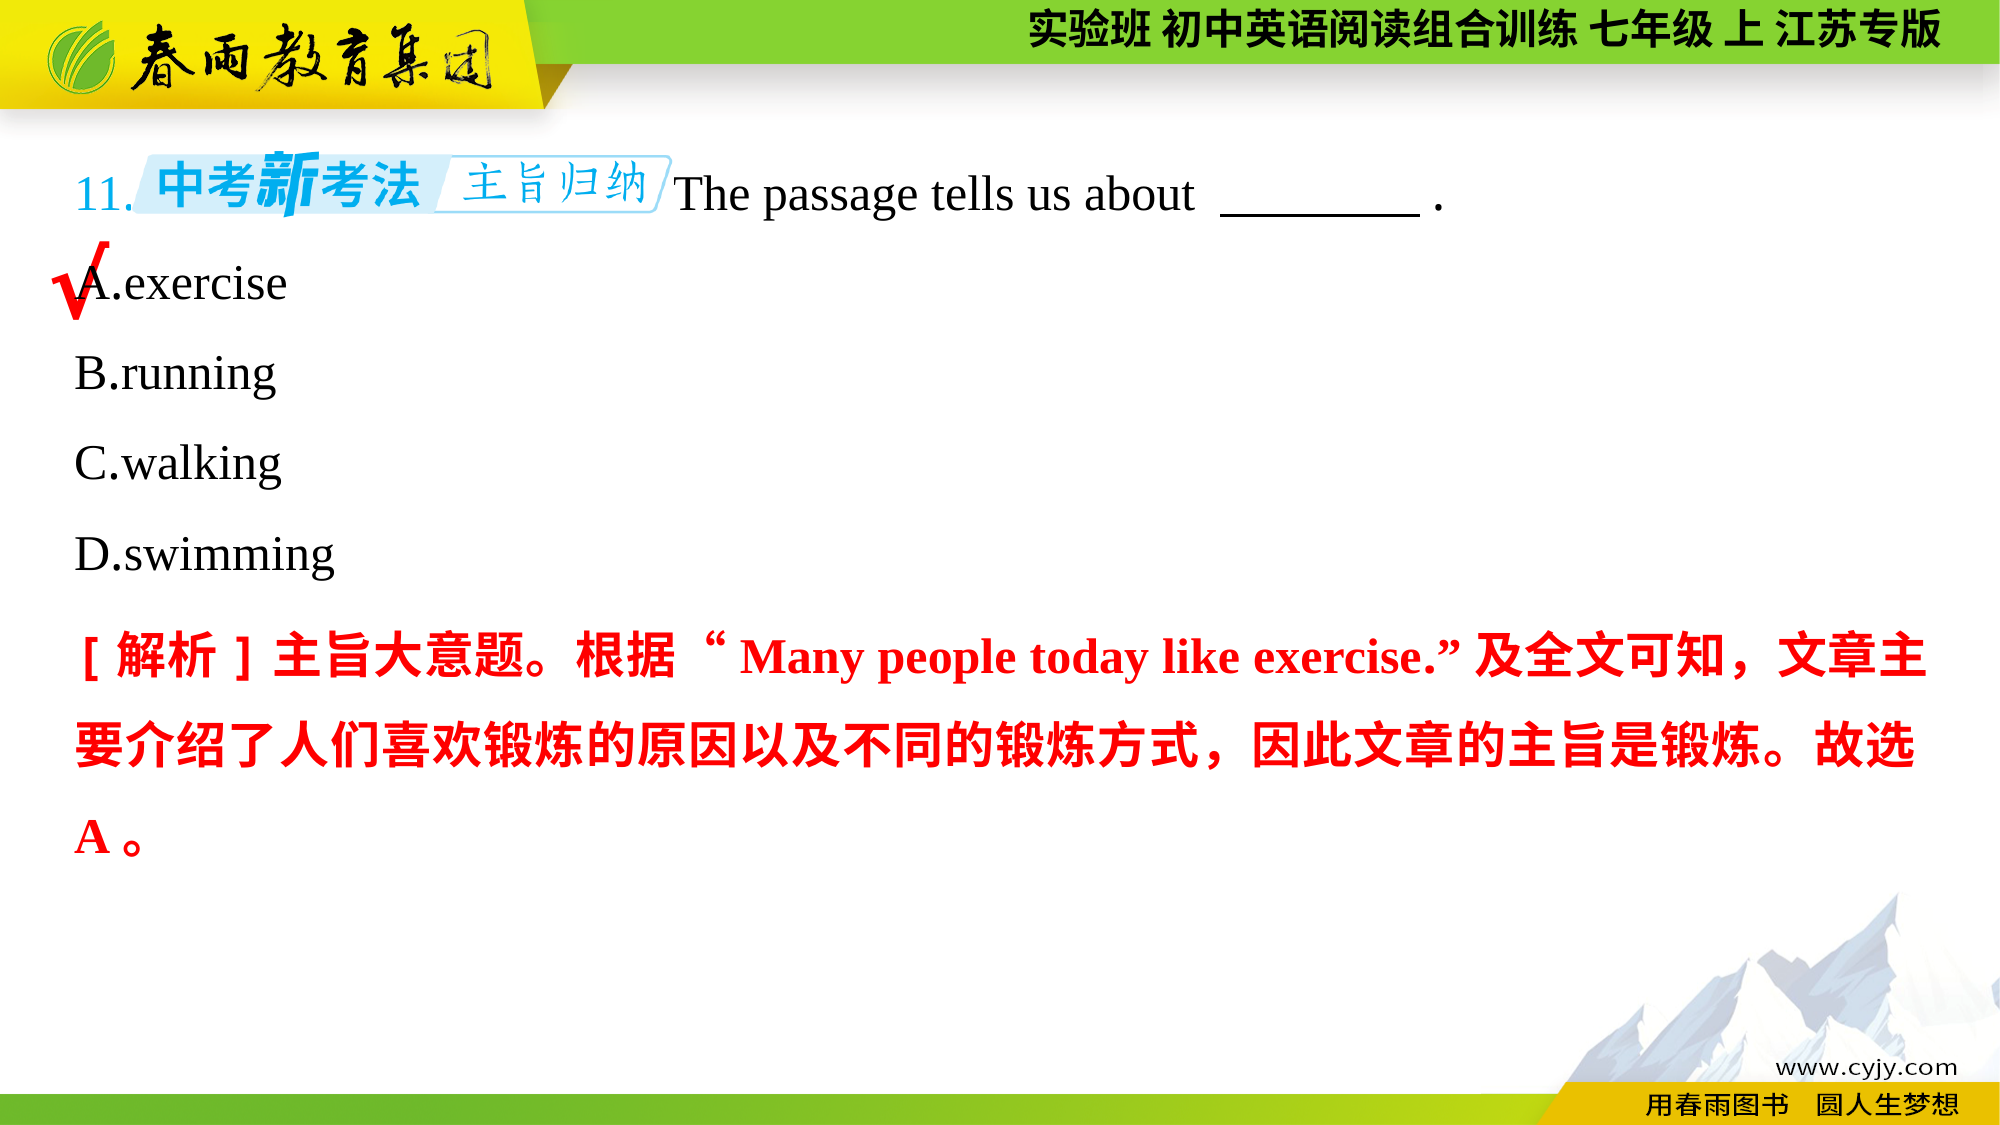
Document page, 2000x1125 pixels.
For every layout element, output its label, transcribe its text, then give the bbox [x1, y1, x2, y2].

picture [0, 0, 2000, 1125]
text_box [解析]主旨大意题。根据“Many people today like exercise.”及全文可知，文章主要介绍了人们喜欢锻炼的原因以及不同的锻炼方式，因此文章的主旨是锻炼。故选A。 [59, 586, 1944, 872]
list 11. The passage tells us about . A.exercise B.running C.walking D.swimming [59, 122, 1944, 586]
text_box √ [33, 219, 59, 345]
